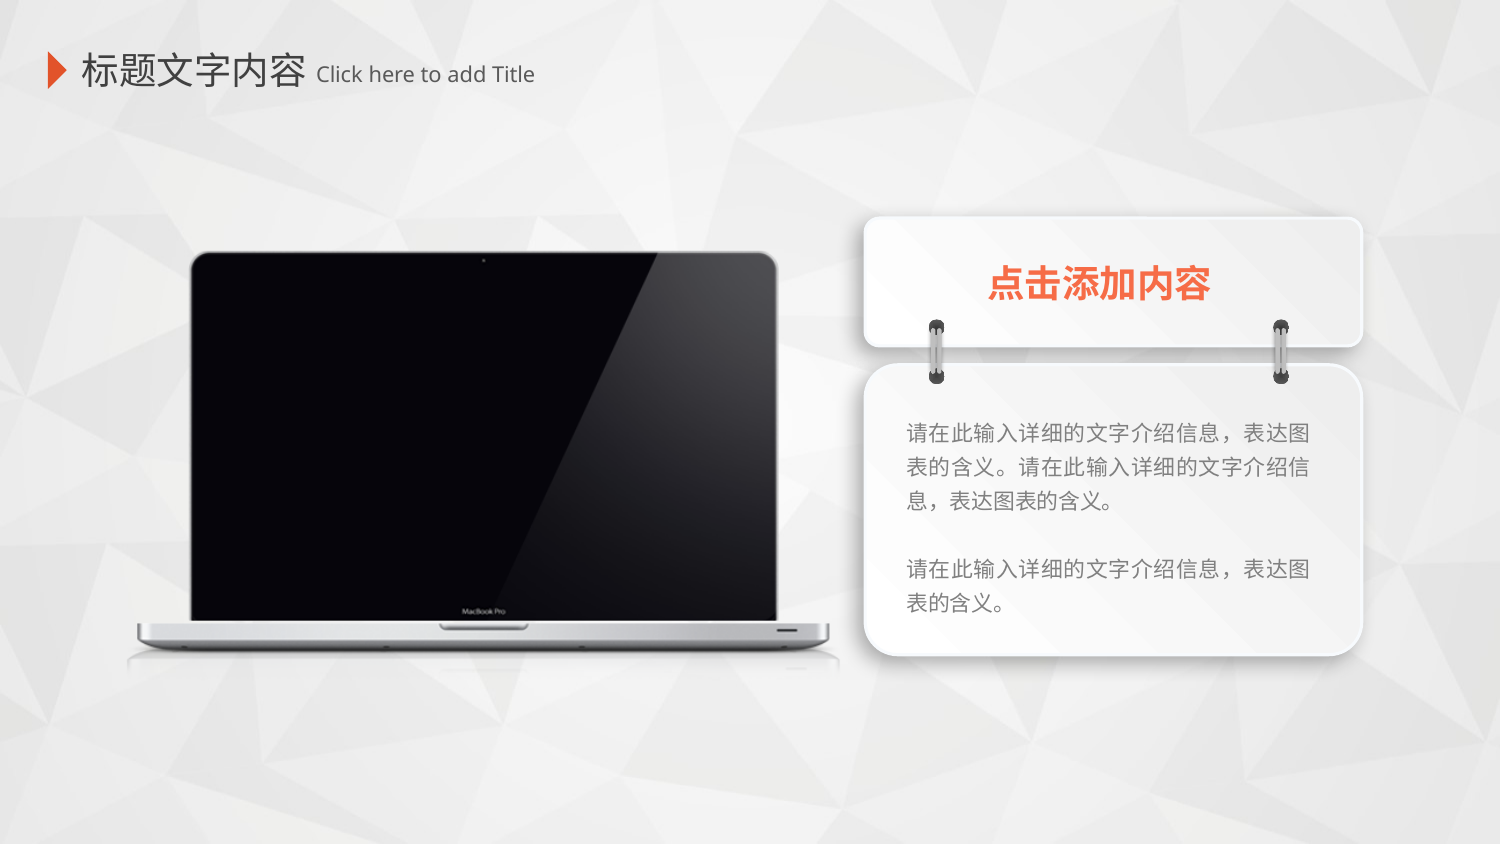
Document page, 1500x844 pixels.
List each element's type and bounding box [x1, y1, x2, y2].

text_box [865, 218, 1362, 655]
picture [0, 0, 1500, 844]
text_box [48, 39, 558, 101]
